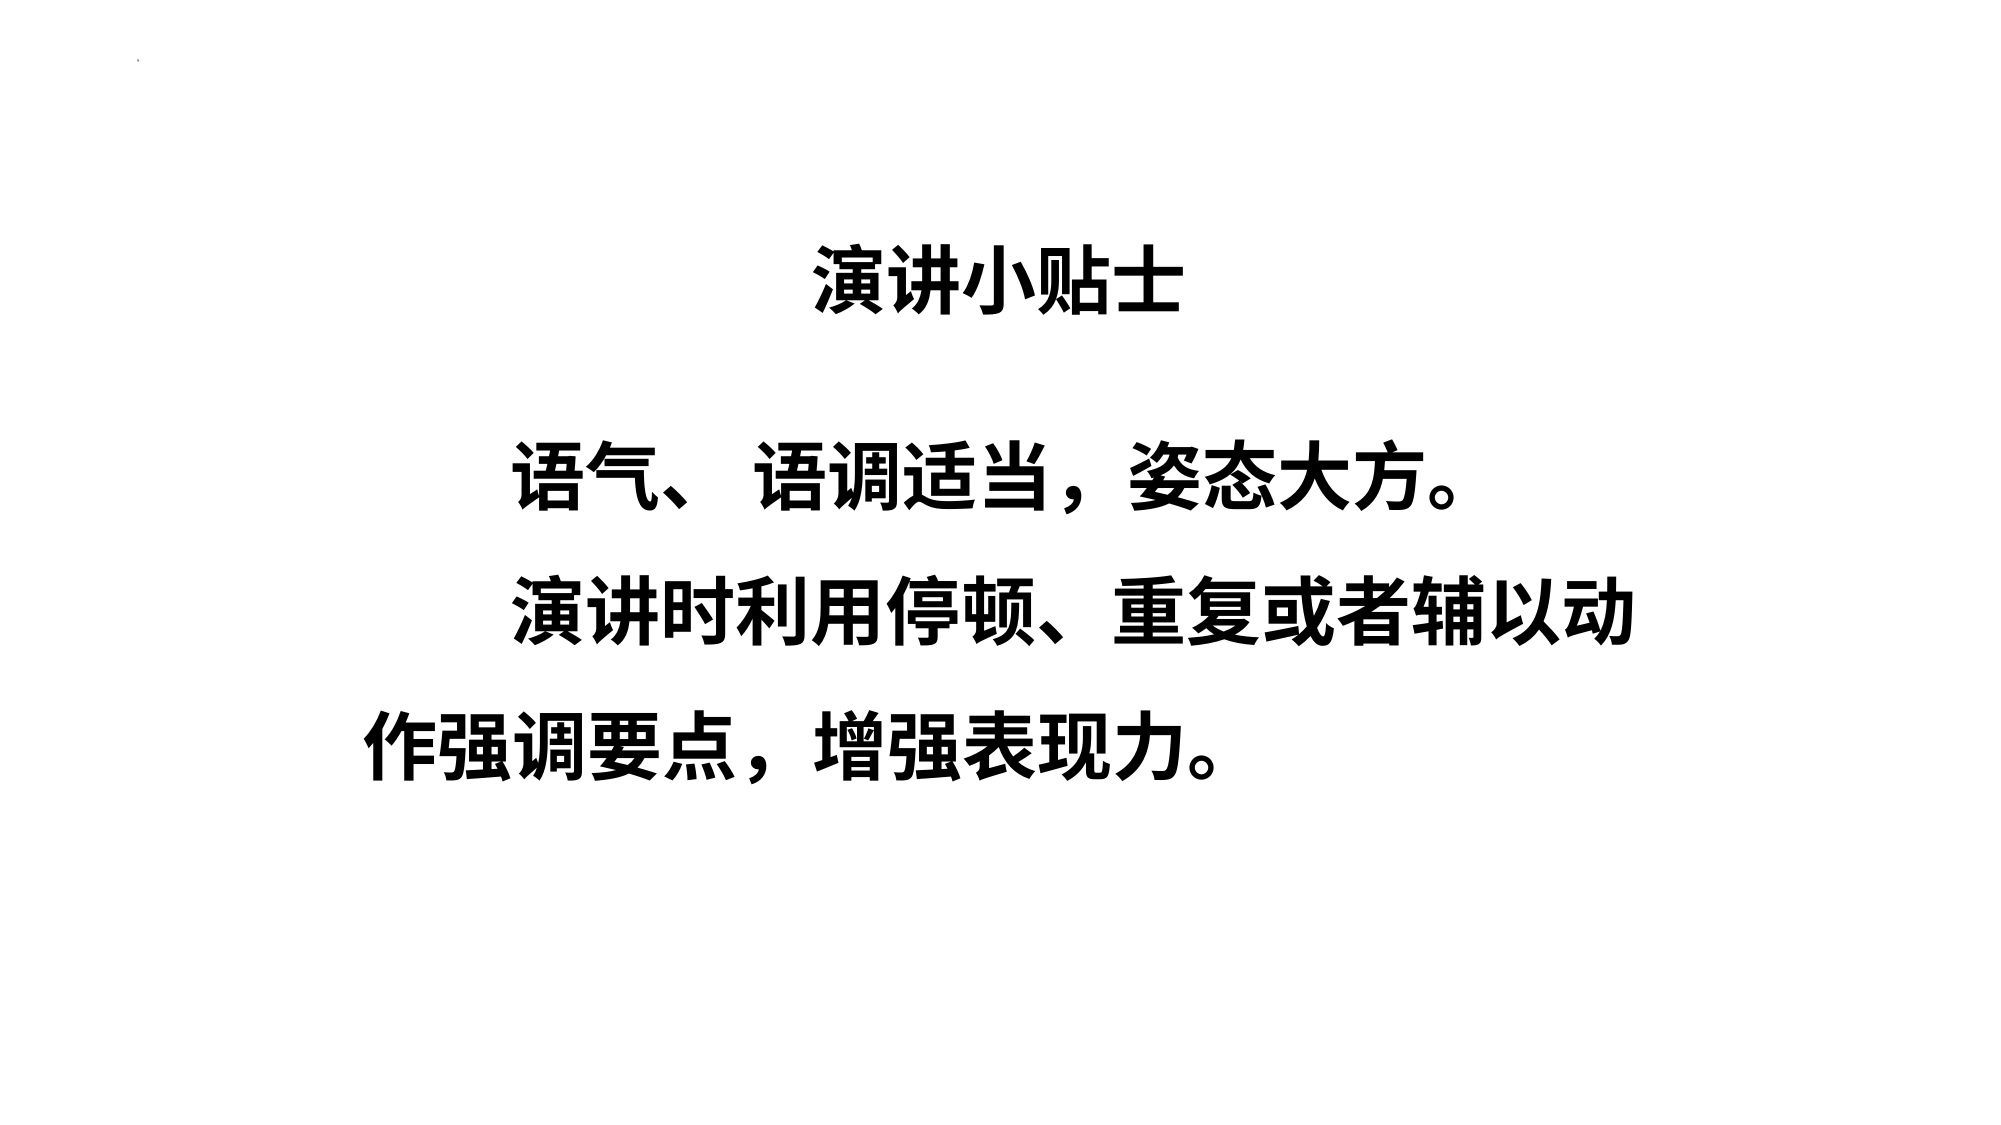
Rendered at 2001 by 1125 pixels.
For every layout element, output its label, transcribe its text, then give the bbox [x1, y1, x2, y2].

text_box 演讲小贴士 [291, 208, 1707, 332]
text_box 语气、 语调适当，姿态大方。 演讲时利用停顿、重复或者辅以动作强调要点，增强表现力。 [351, 378, 1649, 796]
